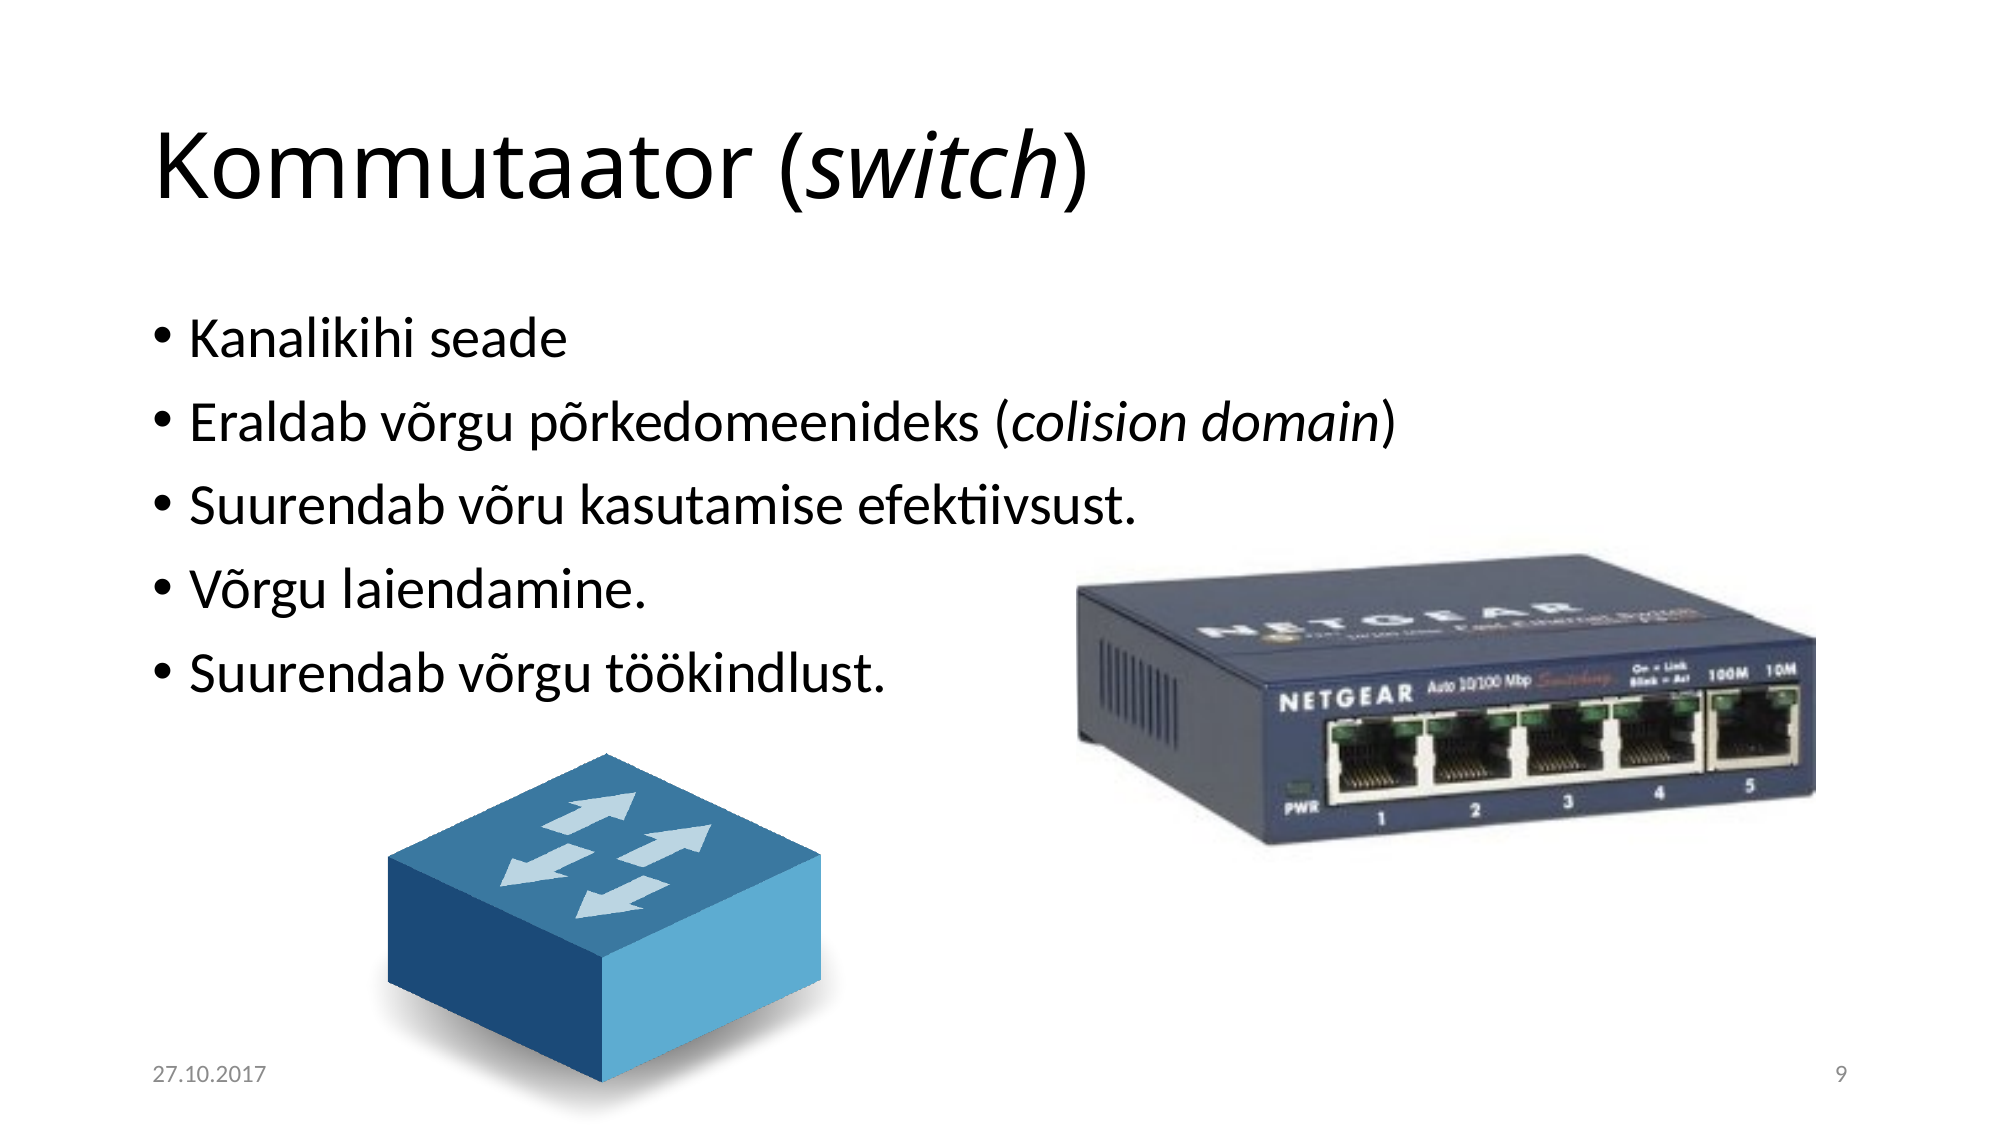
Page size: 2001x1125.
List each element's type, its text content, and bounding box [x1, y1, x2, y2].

picture [366, 753, 847, 1125]
list Kanalikihi seade Eraldab võrgu põrkedomeenideks (colision domain) Suurendab võru kasutamise efektiivsust. Võrgu laiendamine. Suurendab võrgu töökindlust. [137, 299, 1863, 1014]
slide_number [137, 1042, 366, 1103]
picture [1075, 330, 1816, 1070]
slide_number 9 [1412, 1042, 1863, 1103]
title Kommutaator (switch) [137, 59, 1863, 278]
